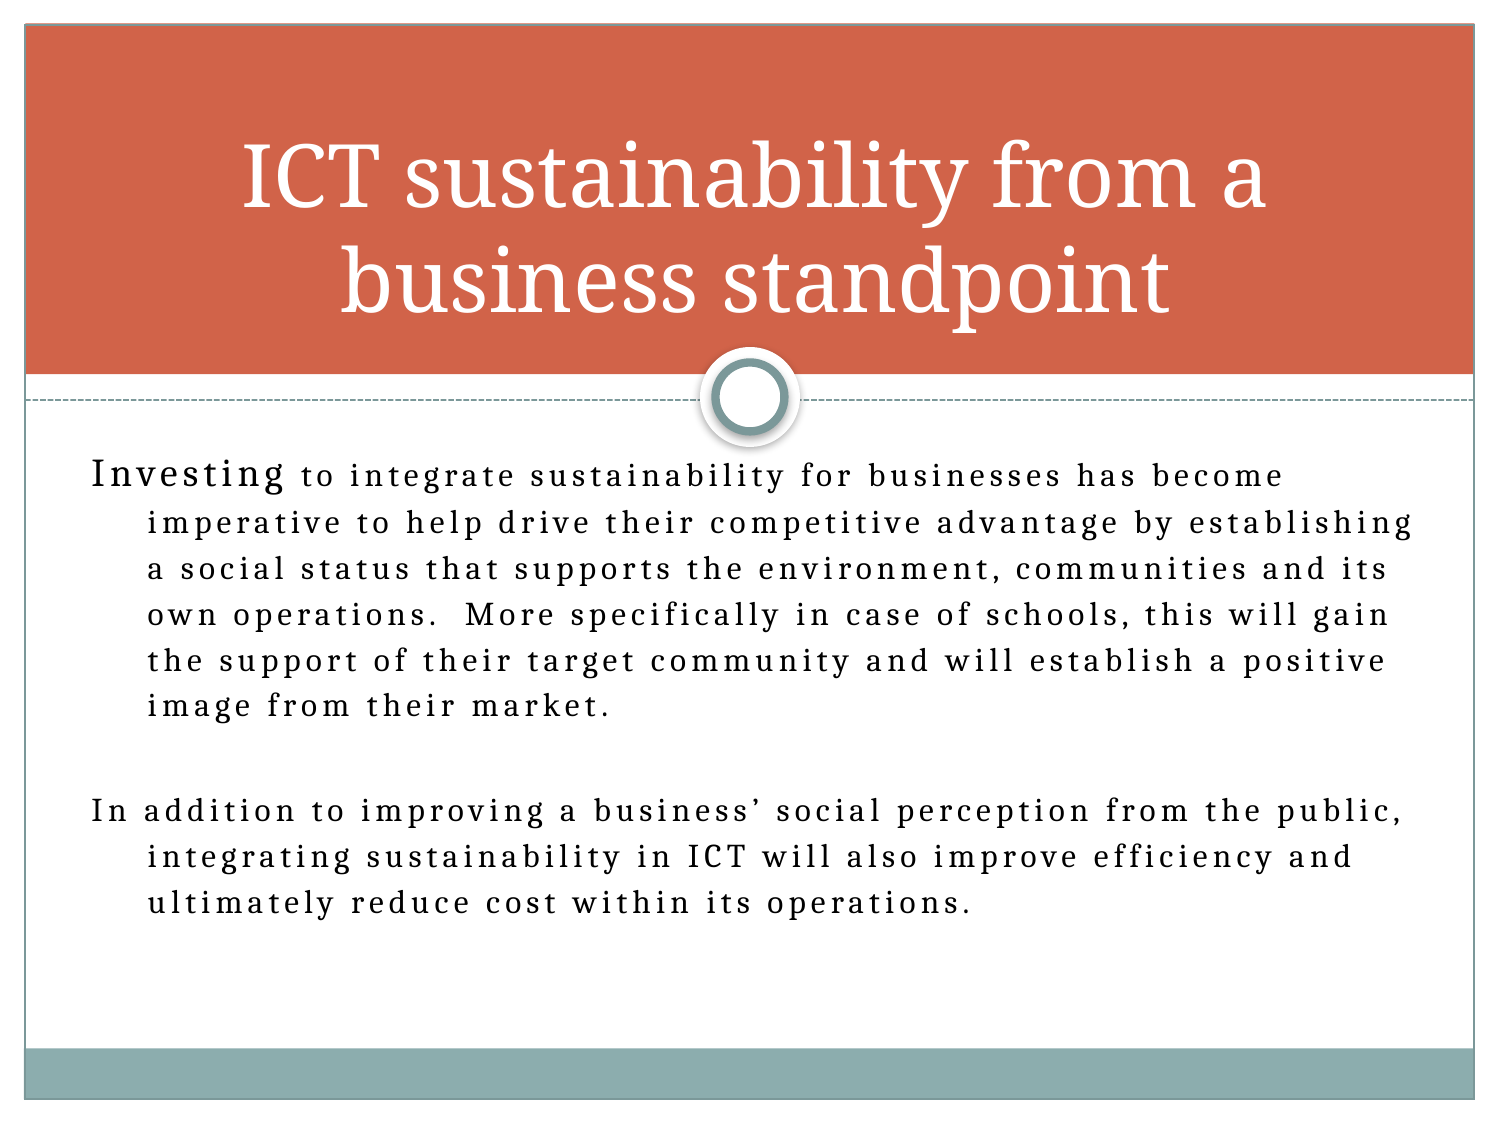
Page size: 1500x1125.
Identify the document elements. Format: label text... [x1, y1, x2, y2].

title ICT sustainability from a business standpoint [118, 87, 1394, 338]
list Investing to integrate sustainability for businesses has become imperative to help drive their competitive advantage by establishing a social status that supports the environment, communities and its own operations. More specifically in case of schools, this will gain the support of their target community and will establish a positive image from their market. In addition to improving a business’ social perception from the public, integrating sustainability in ICT will also improve efficiency and ultimately reduce cost within its operations. [76, 432, 1447, 1000]
